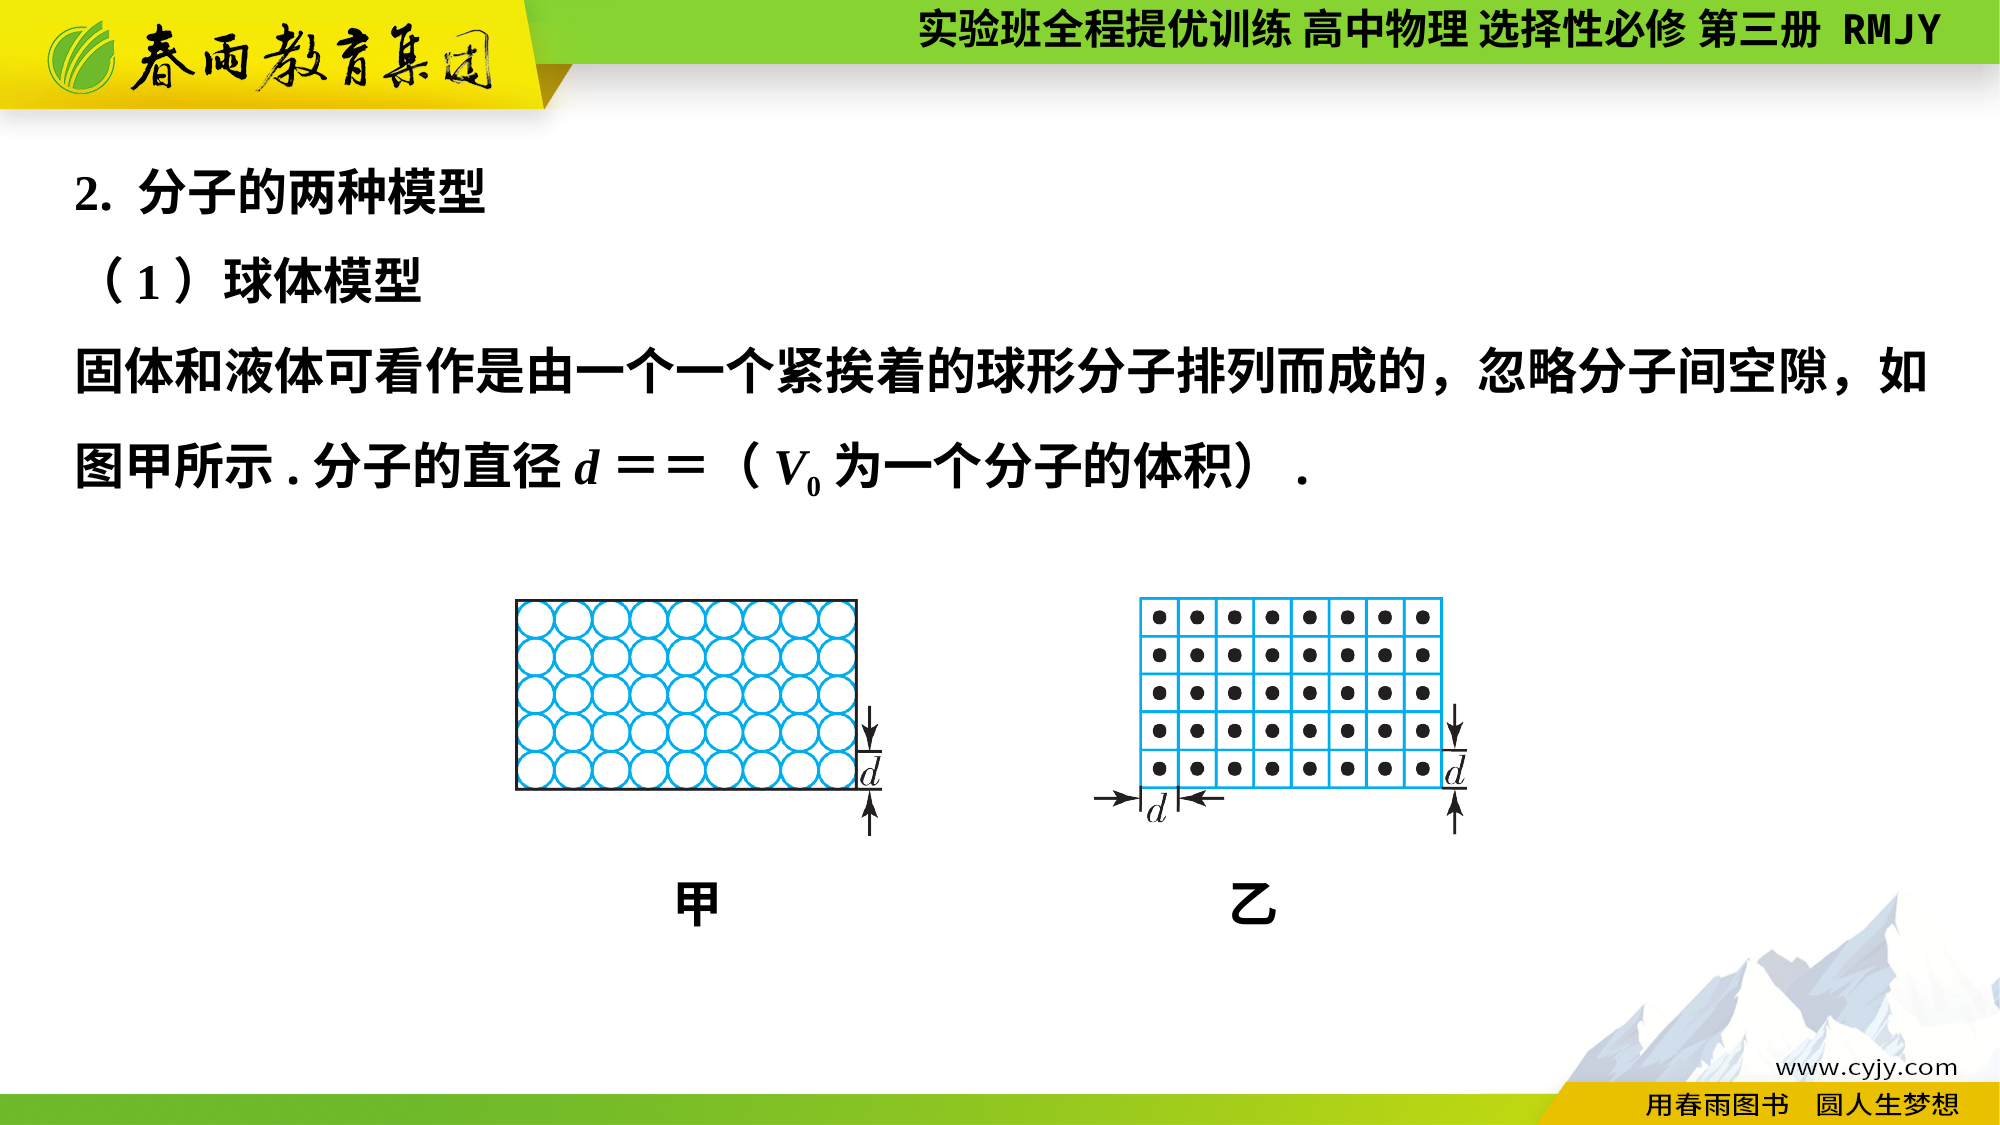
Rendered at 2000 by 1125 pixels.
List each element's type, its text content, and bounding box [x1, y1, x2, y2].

picture [0, 0, 2000, 1125]
text_box 甲 乙 [657, 835, 1485, 940]
